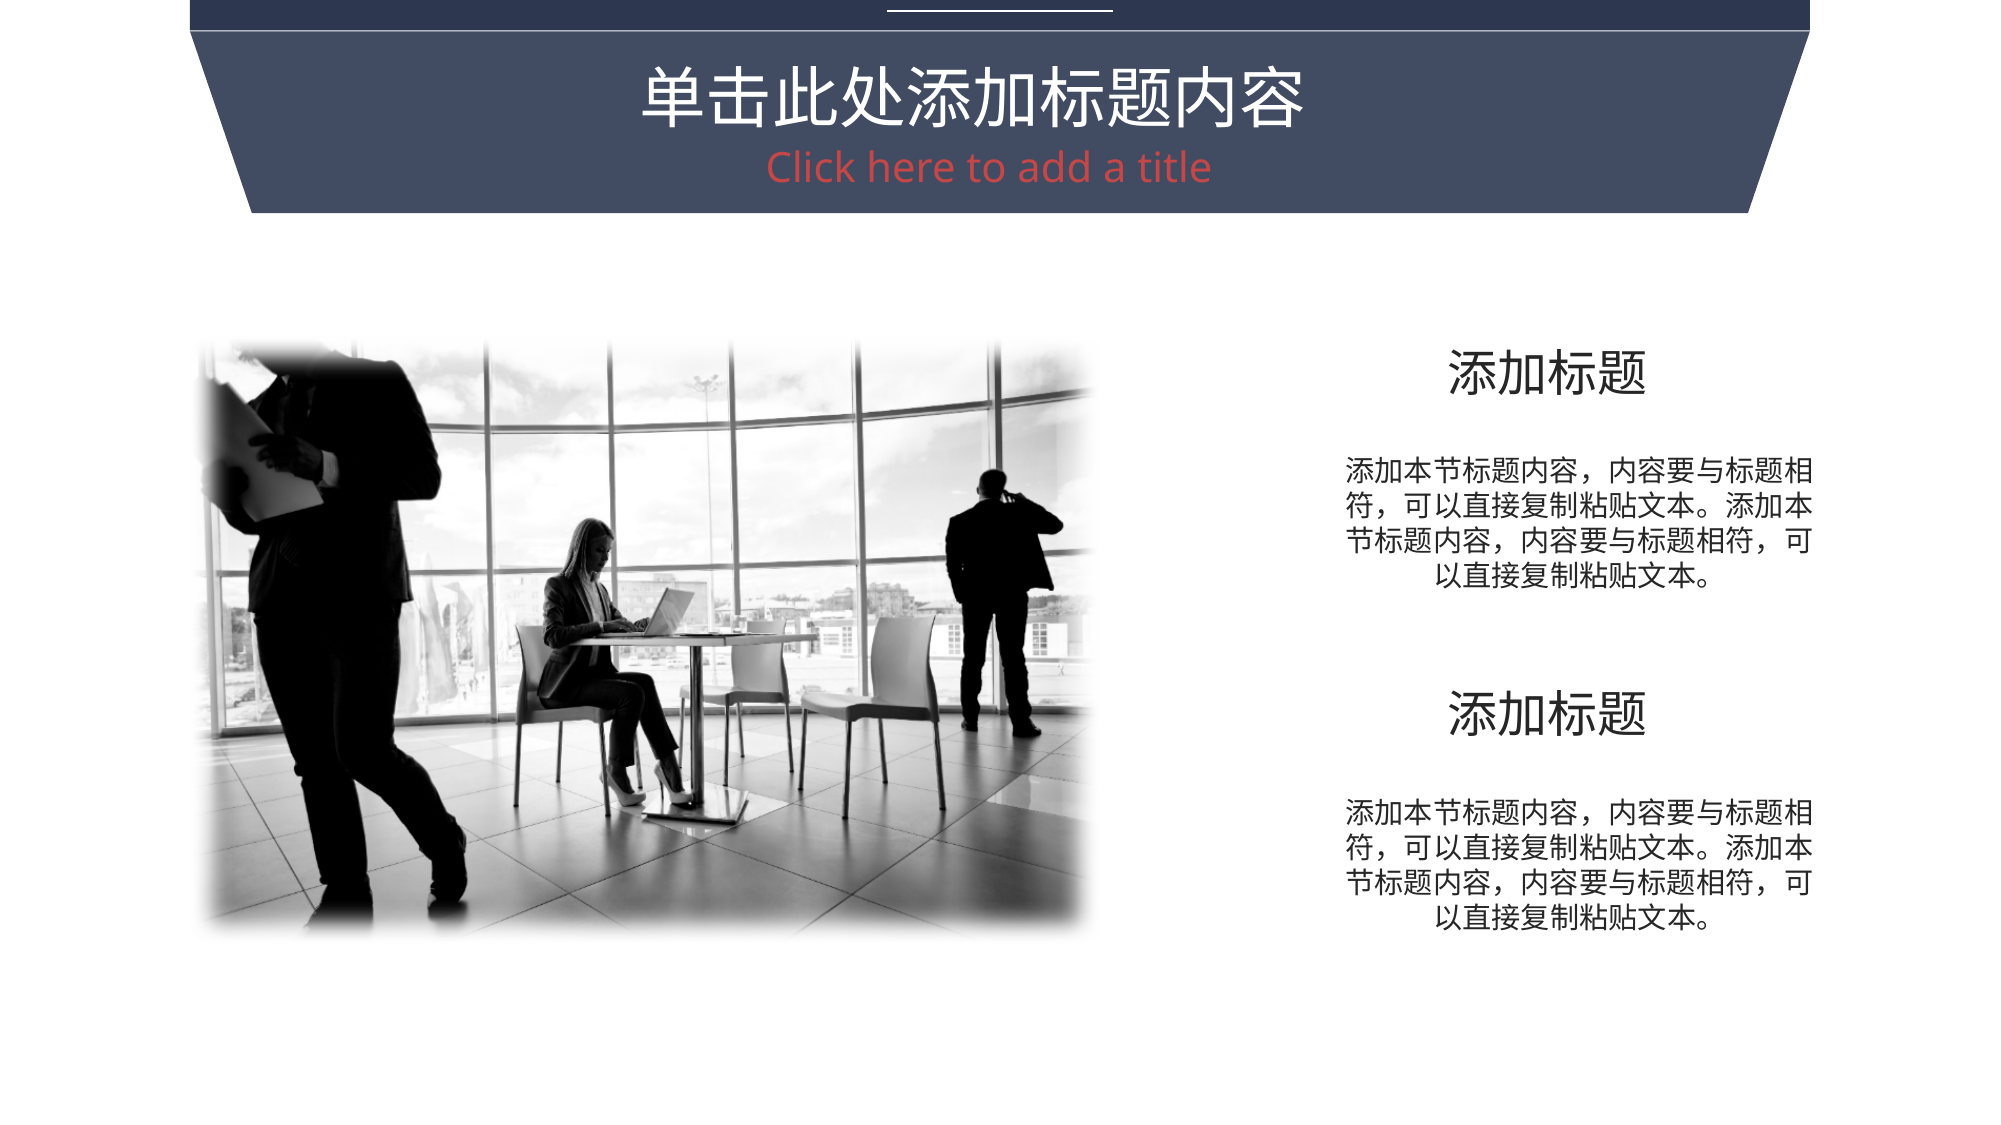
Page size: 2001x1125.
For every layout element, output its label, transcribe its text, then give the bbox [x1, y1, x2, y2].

picture [189, 336, 1100, 944]
text_box 添加本节标题内容，内容要与标题相符，可以直接复制粘贴文本。添加本节标题内容，内容要与标题相符，可以直接复制粘贴文本。 [1316, 445, 1842, 600]
text_box 添加本节标题内容，内容要与标题相符，可以直接复制粘贴文本。添加本节标题内容，内容要与标题相符，可以直接复制粘贴文本。 [1316, 786, 1842, 942]
text_box 添加标题 [1432, 333, 1726, 409]
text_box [189, 0, 1810, 213]
text_box 添加标题 [1432, 675, 1726, 751]
